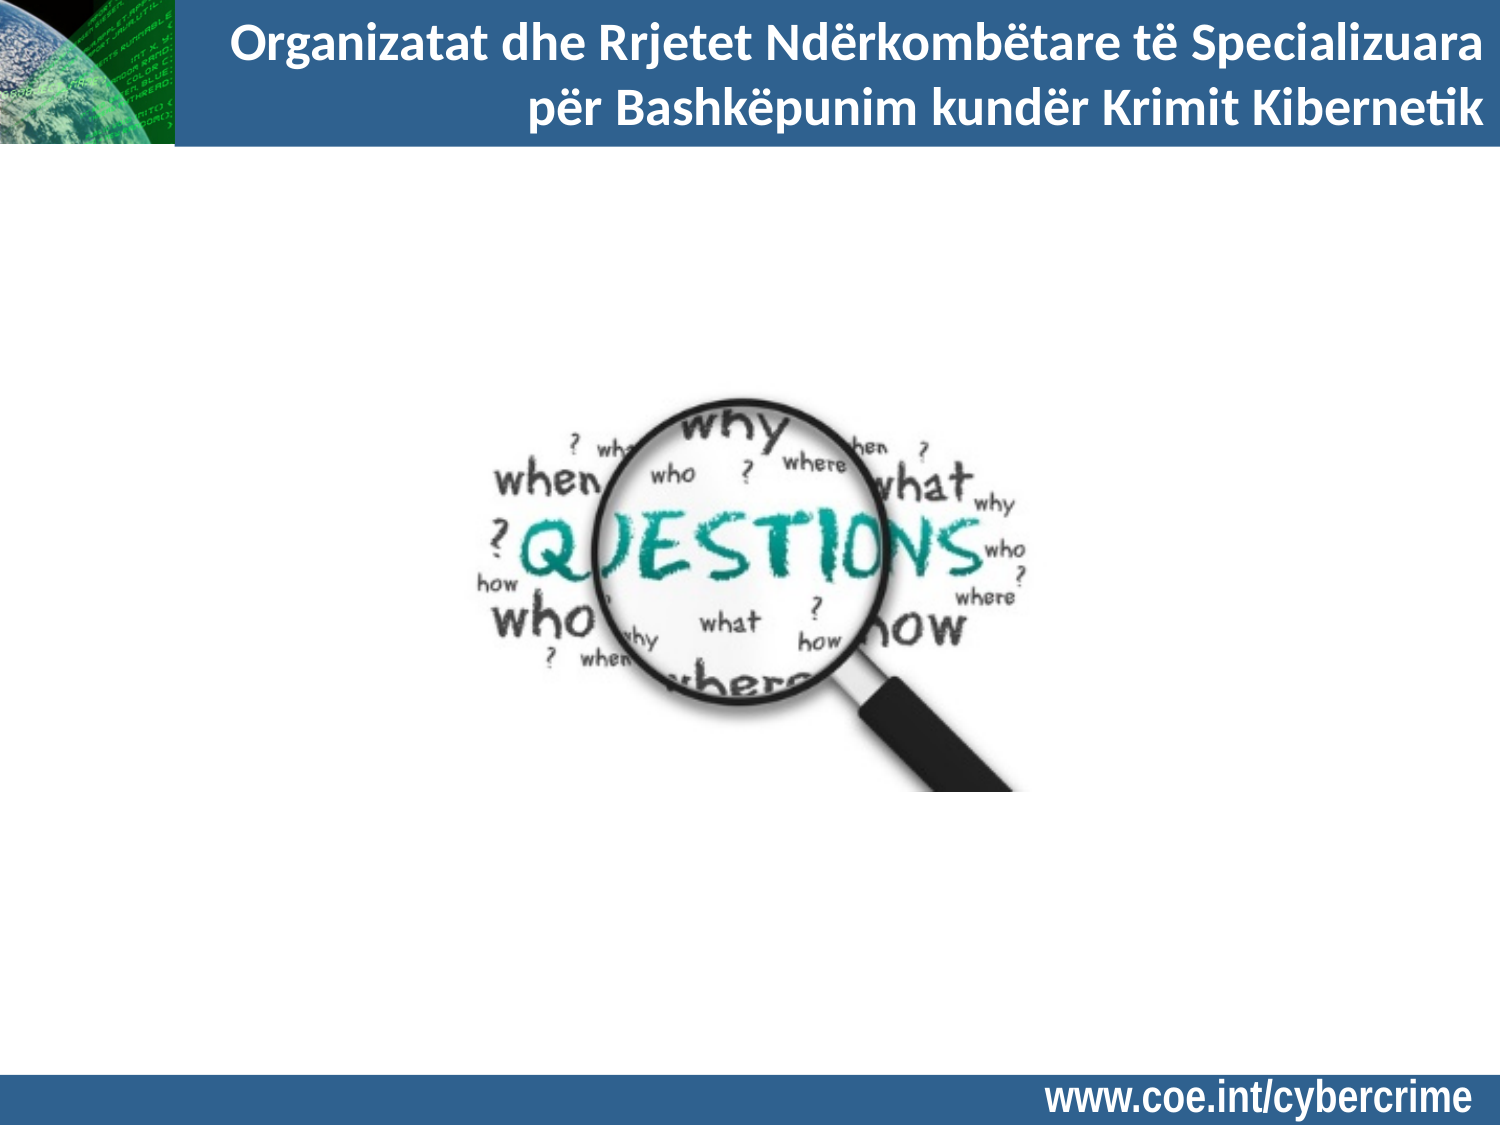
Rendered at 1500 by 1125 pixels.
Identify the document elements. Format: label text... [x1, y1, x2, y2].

picture [443, 332, 1057, 793]
text_box Organizatat dhe Rrjetet Ndërkombëtare të Specializuara për Bashkëpunim kundër Krimit Kibernetik [177, 0, 1500, 149]
text_box www.coe.int/cybercrime [1030, 1059, 1500, 1125]
text_box [0, 1073, 1030, 1125]
picture [0, 0, 175, 144]
